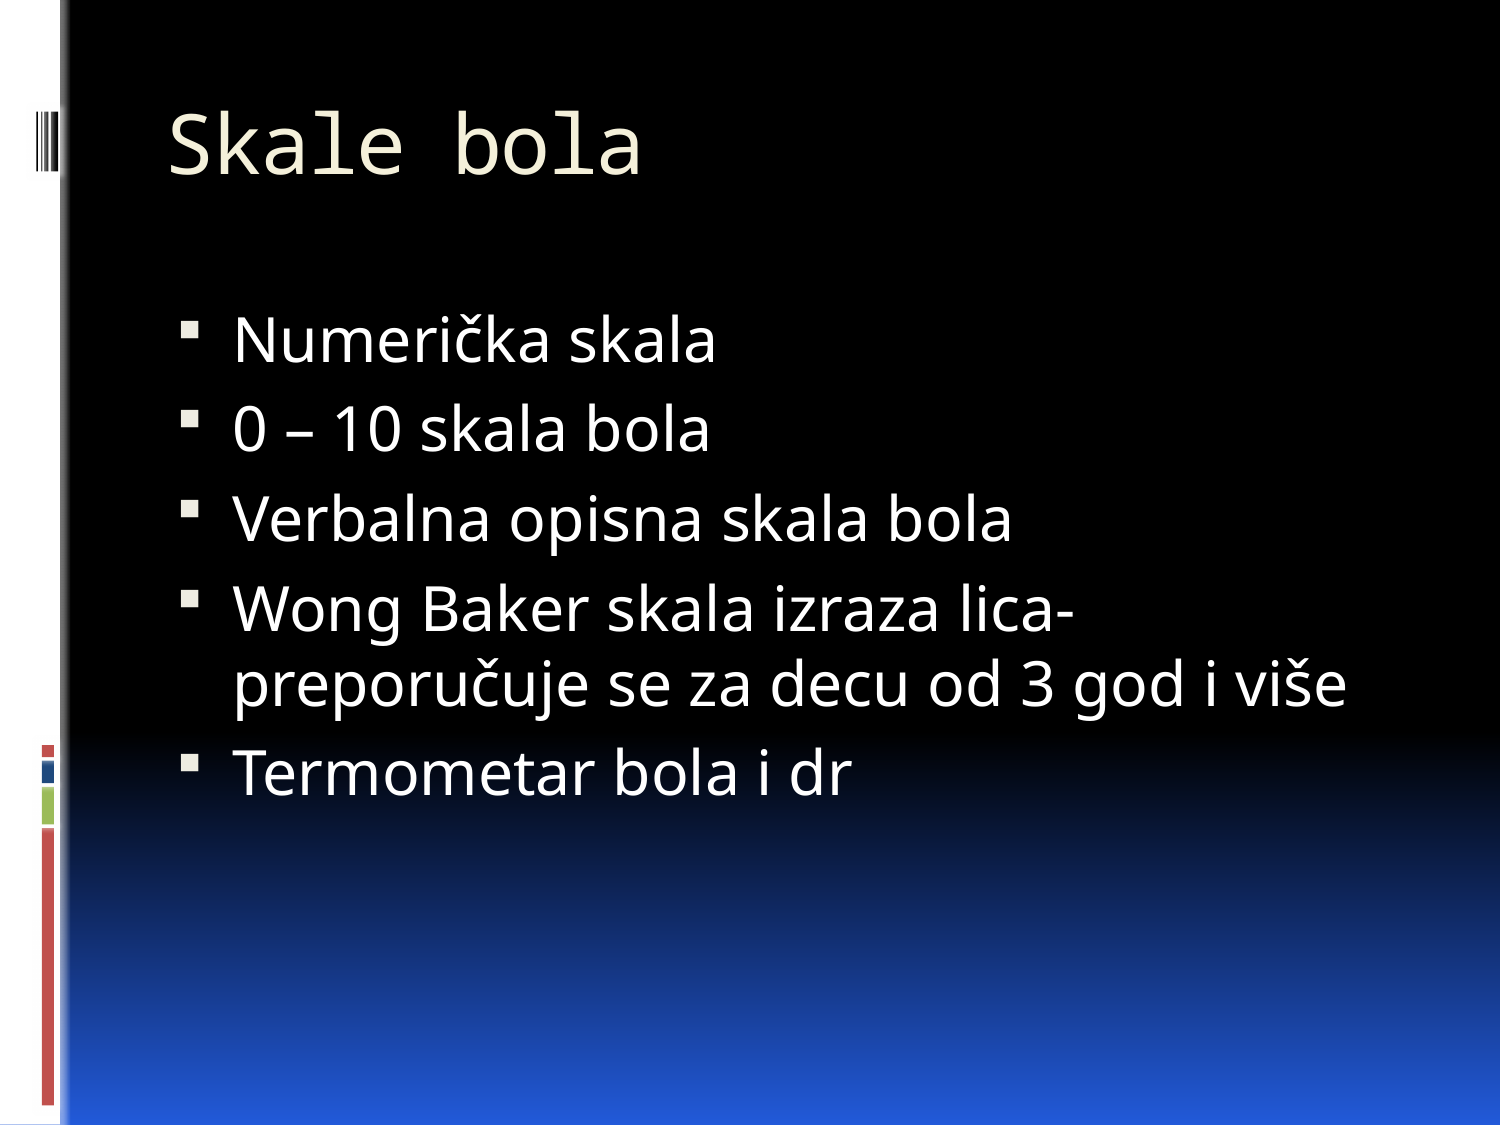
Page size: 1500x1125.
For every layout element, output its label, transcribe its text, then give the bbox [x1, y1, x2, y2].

list Numerička skala 0 – 10 skala bola Verbalna opisna skala bola Wong Baker skala izraza lica- preporučuje se za decu od 3 god i više Termometar bola i dr [150, 292, 1425, 1043]
title Skale bola [150, 83, 1425, 234]
